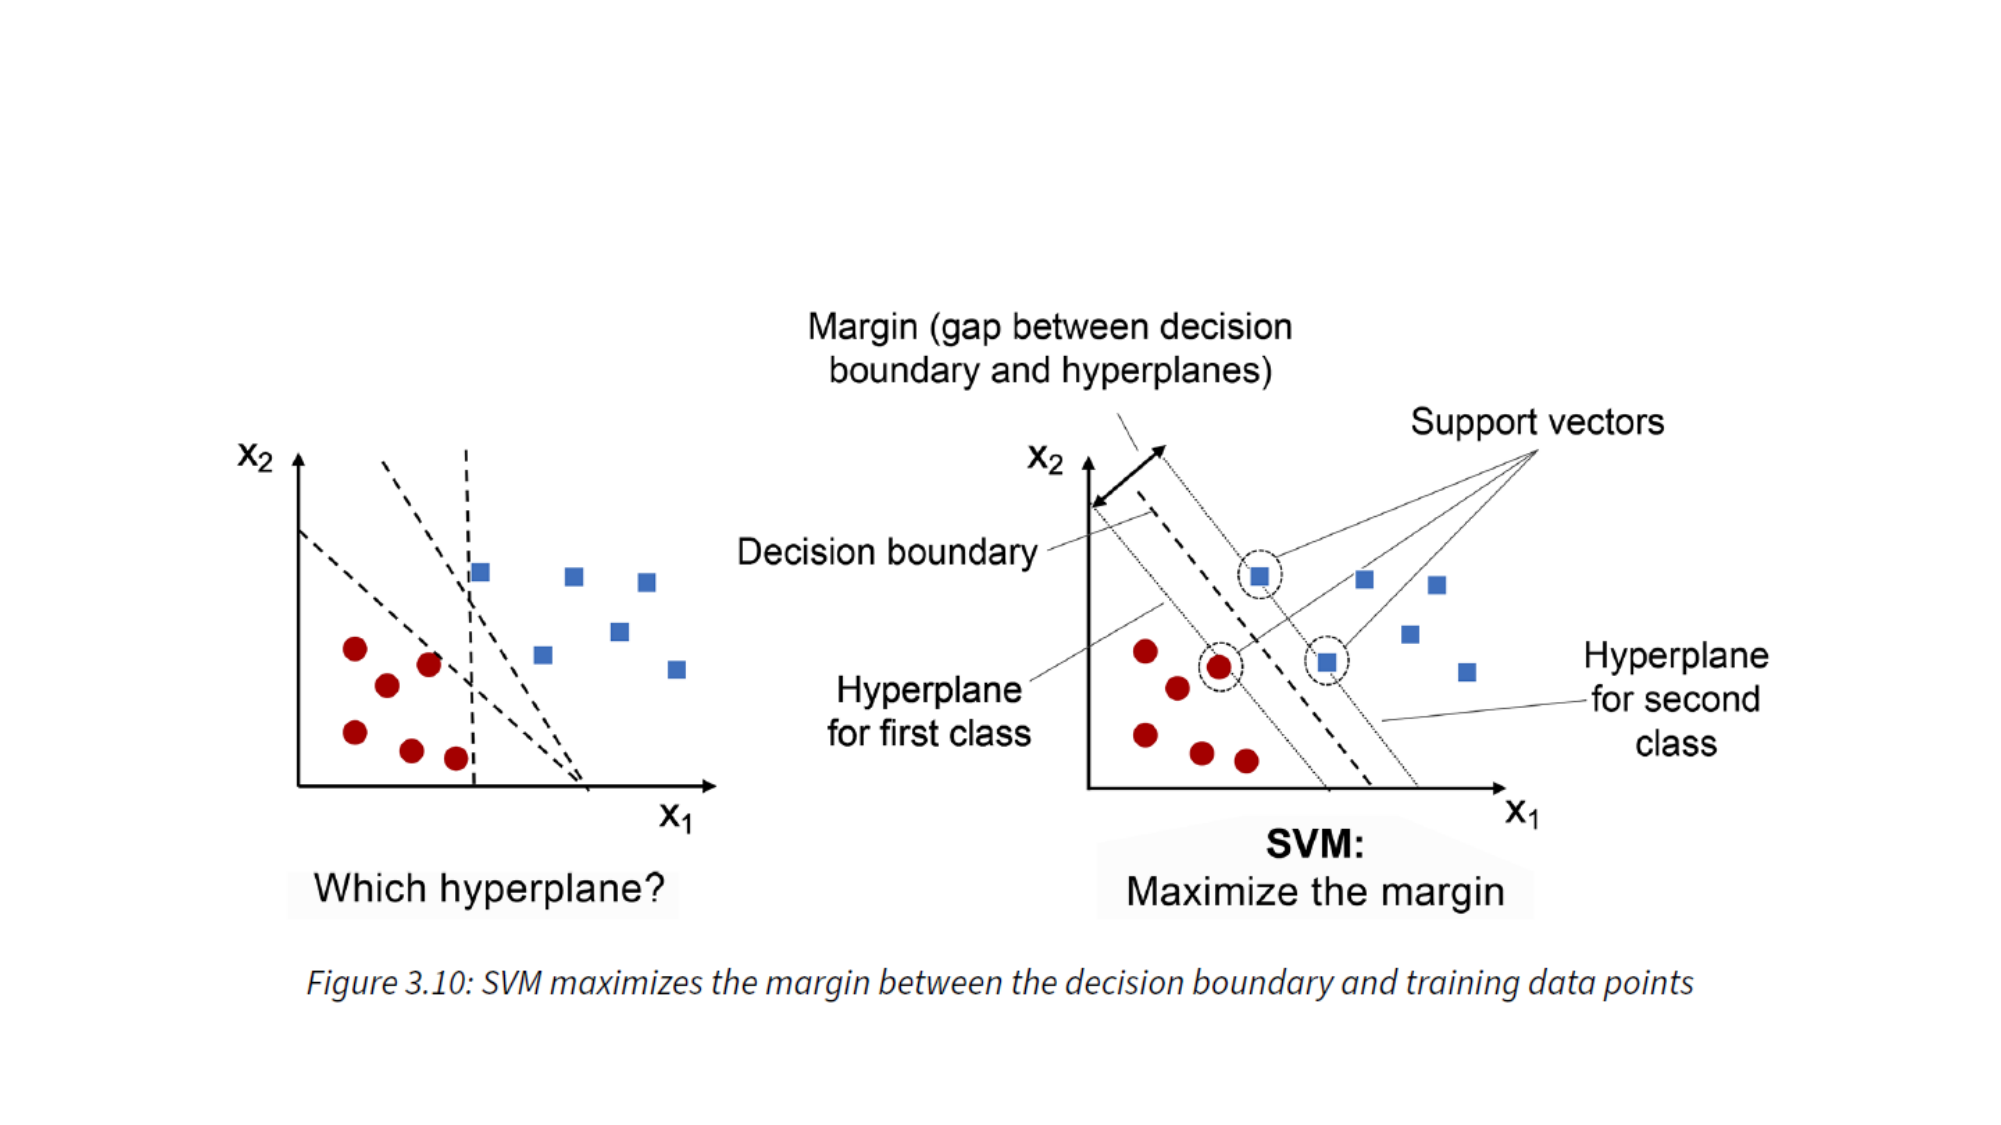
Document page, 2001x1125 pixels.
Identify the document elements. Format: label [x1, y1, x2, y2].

list [222, 299, 1778, 1014]
